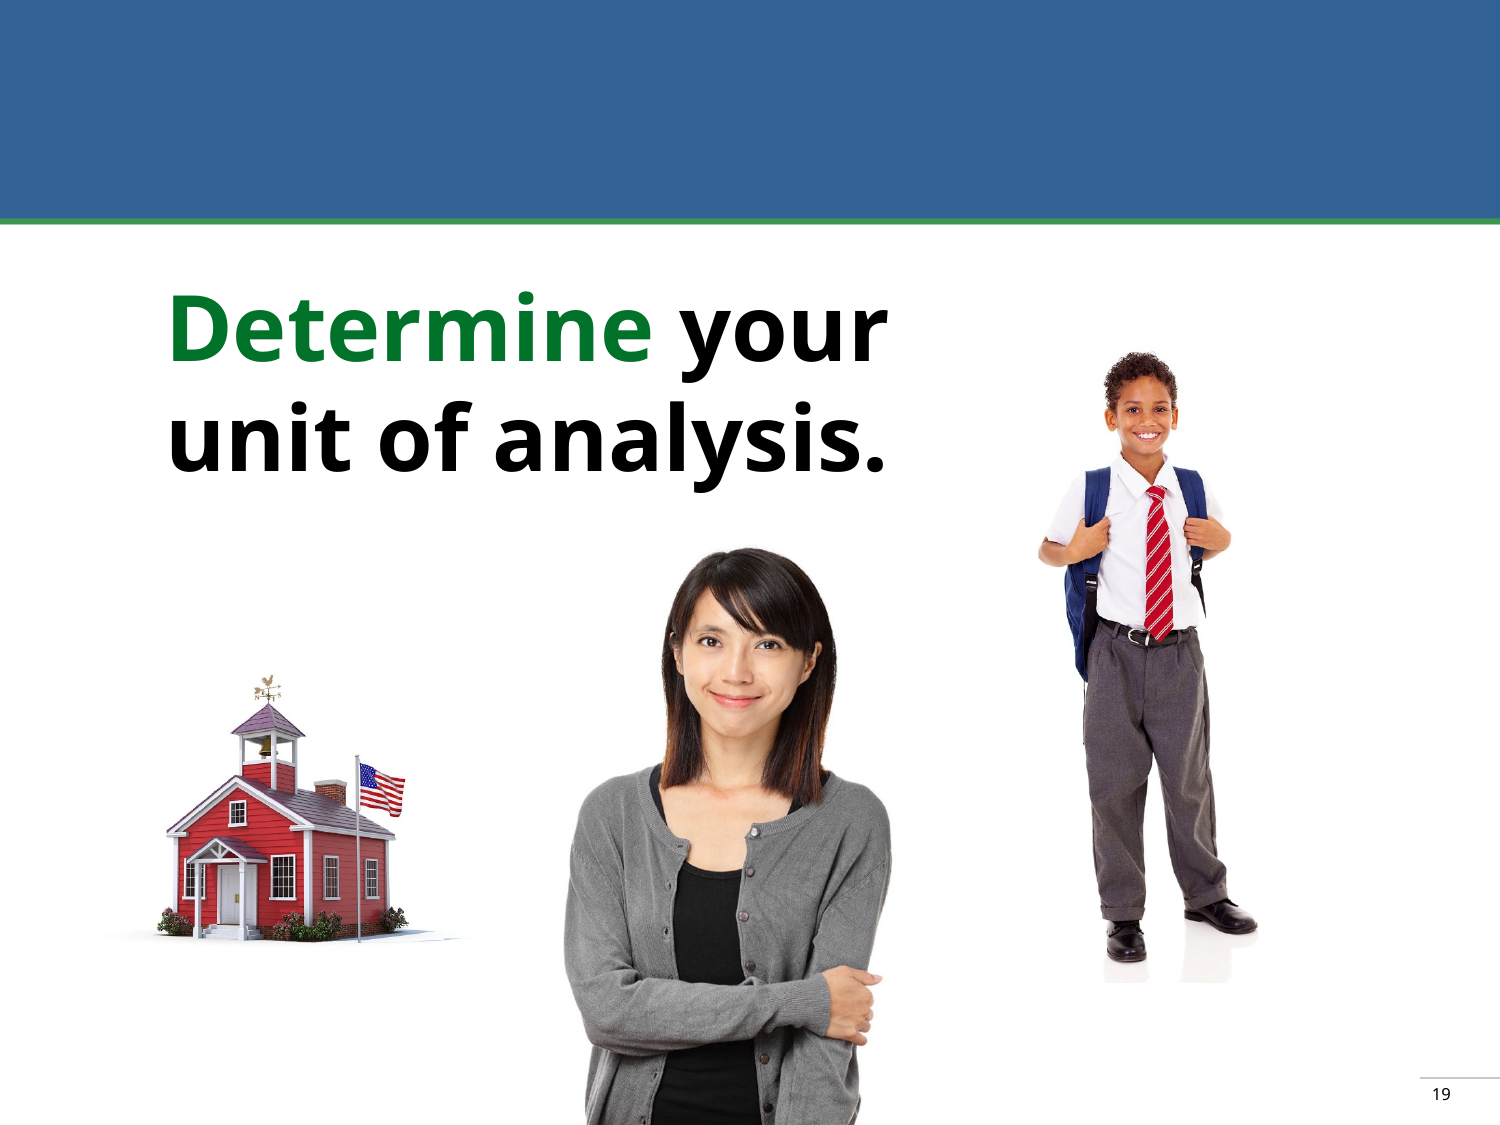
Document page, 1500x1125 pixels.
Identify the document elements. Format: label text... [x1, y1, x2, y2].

picture [0, 0, 1500, 1125]
title Determine your unit of analysis. [150, 262, 1500, 438]
slide_number 19 [1431, 1085, 1458, 1106]
